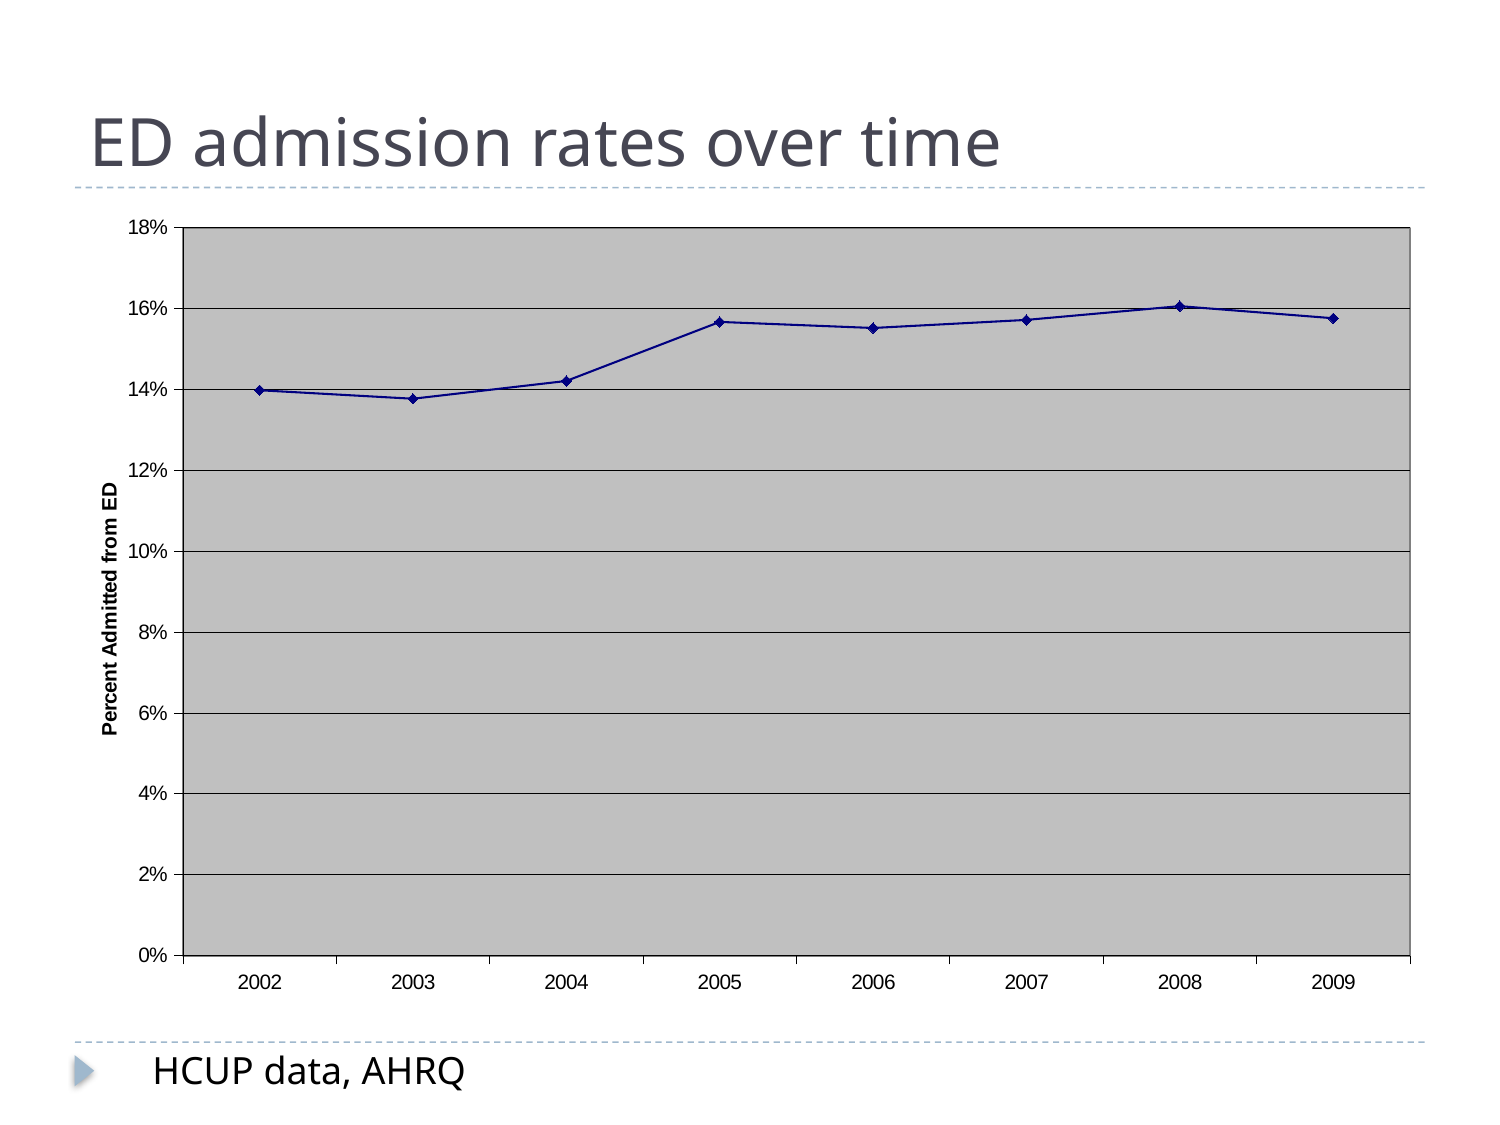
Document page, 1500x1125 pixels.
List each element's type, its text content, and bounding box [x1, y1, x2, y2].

chart [74, 199, 1426, 1011]
title ED admission rates over time [75, 24, 1425, 188]
text_box HCUP data, AHRQ [137, 1039, 850, 1100]
